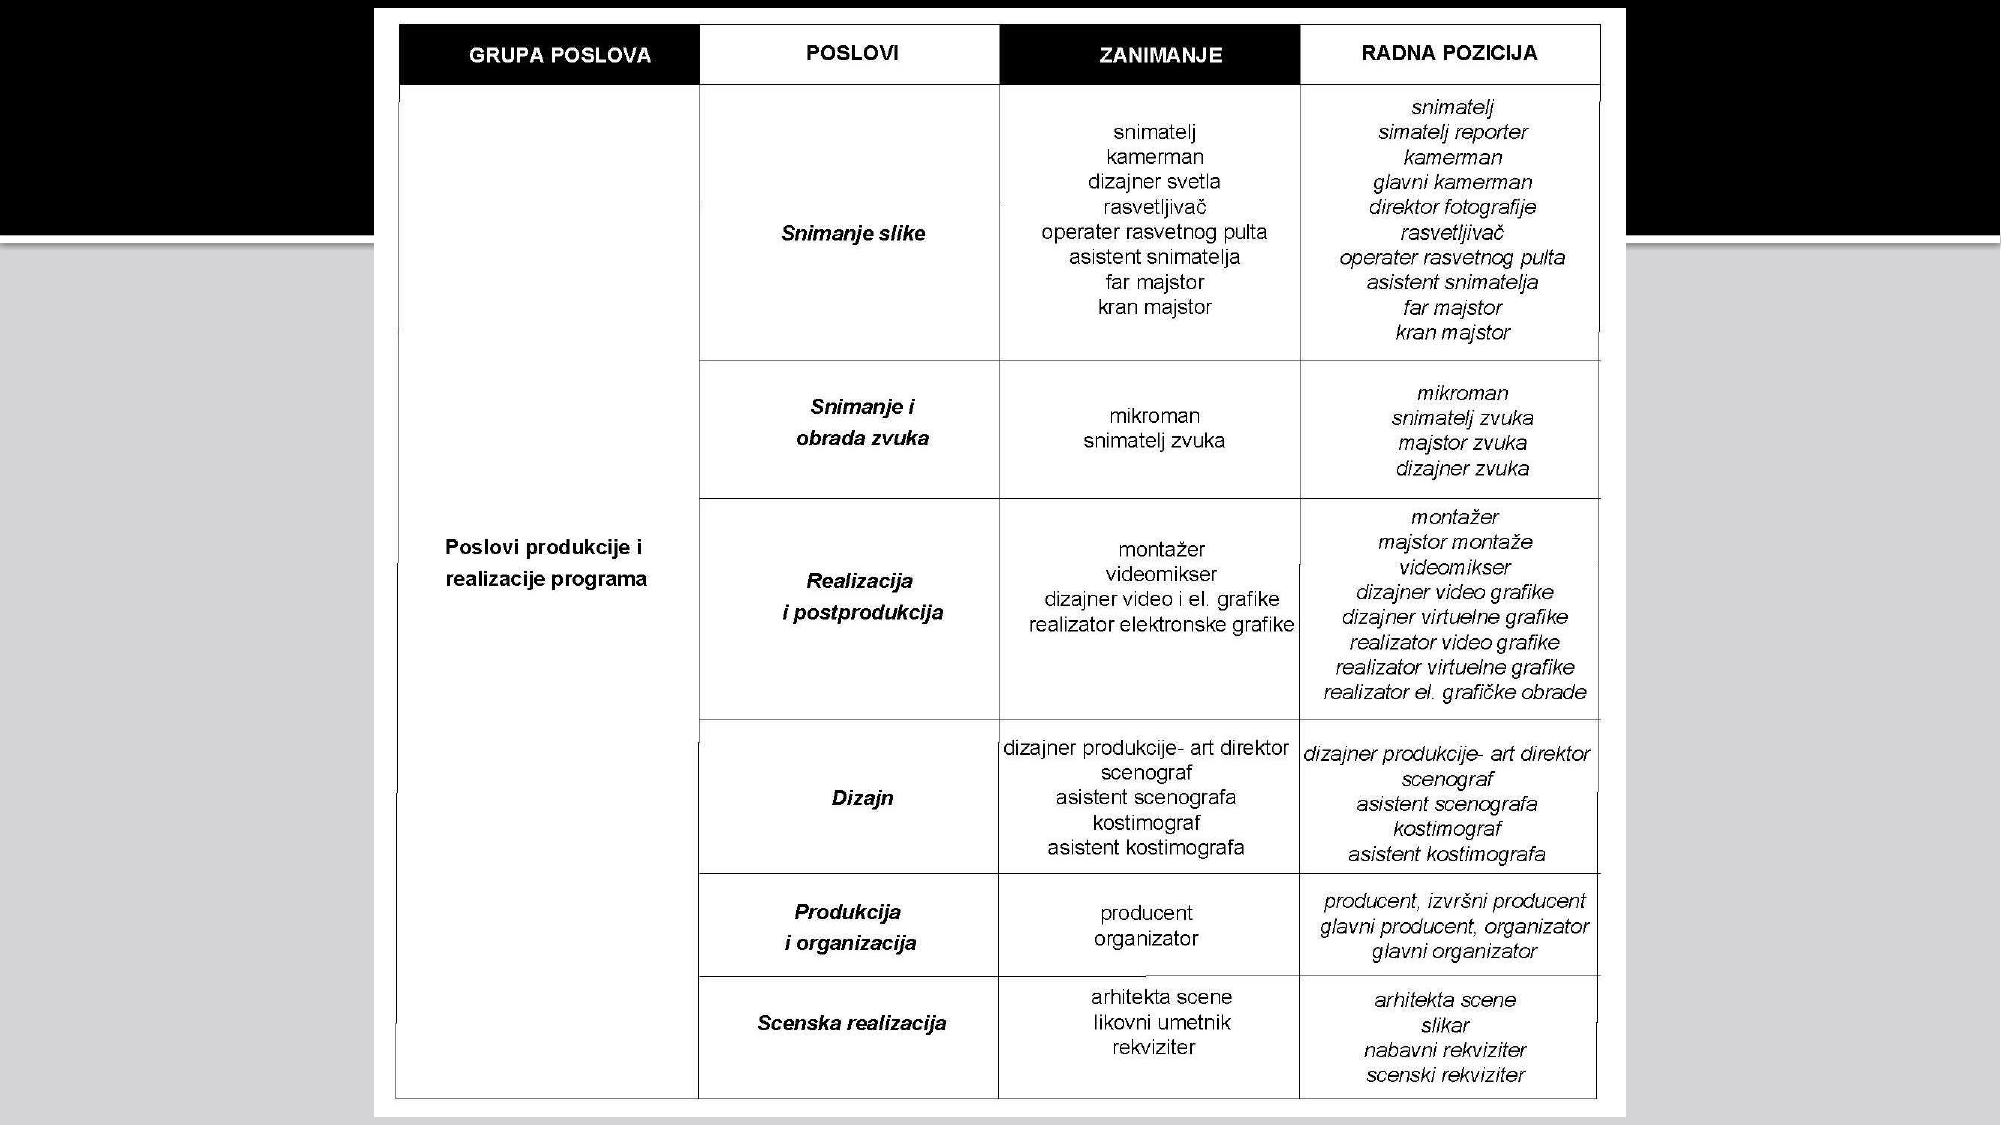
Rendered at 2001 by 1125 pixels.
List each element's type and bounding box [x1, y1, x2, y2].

list [262, 237, 1725, 1125]
picture [374, 8, 1626, 1117]
